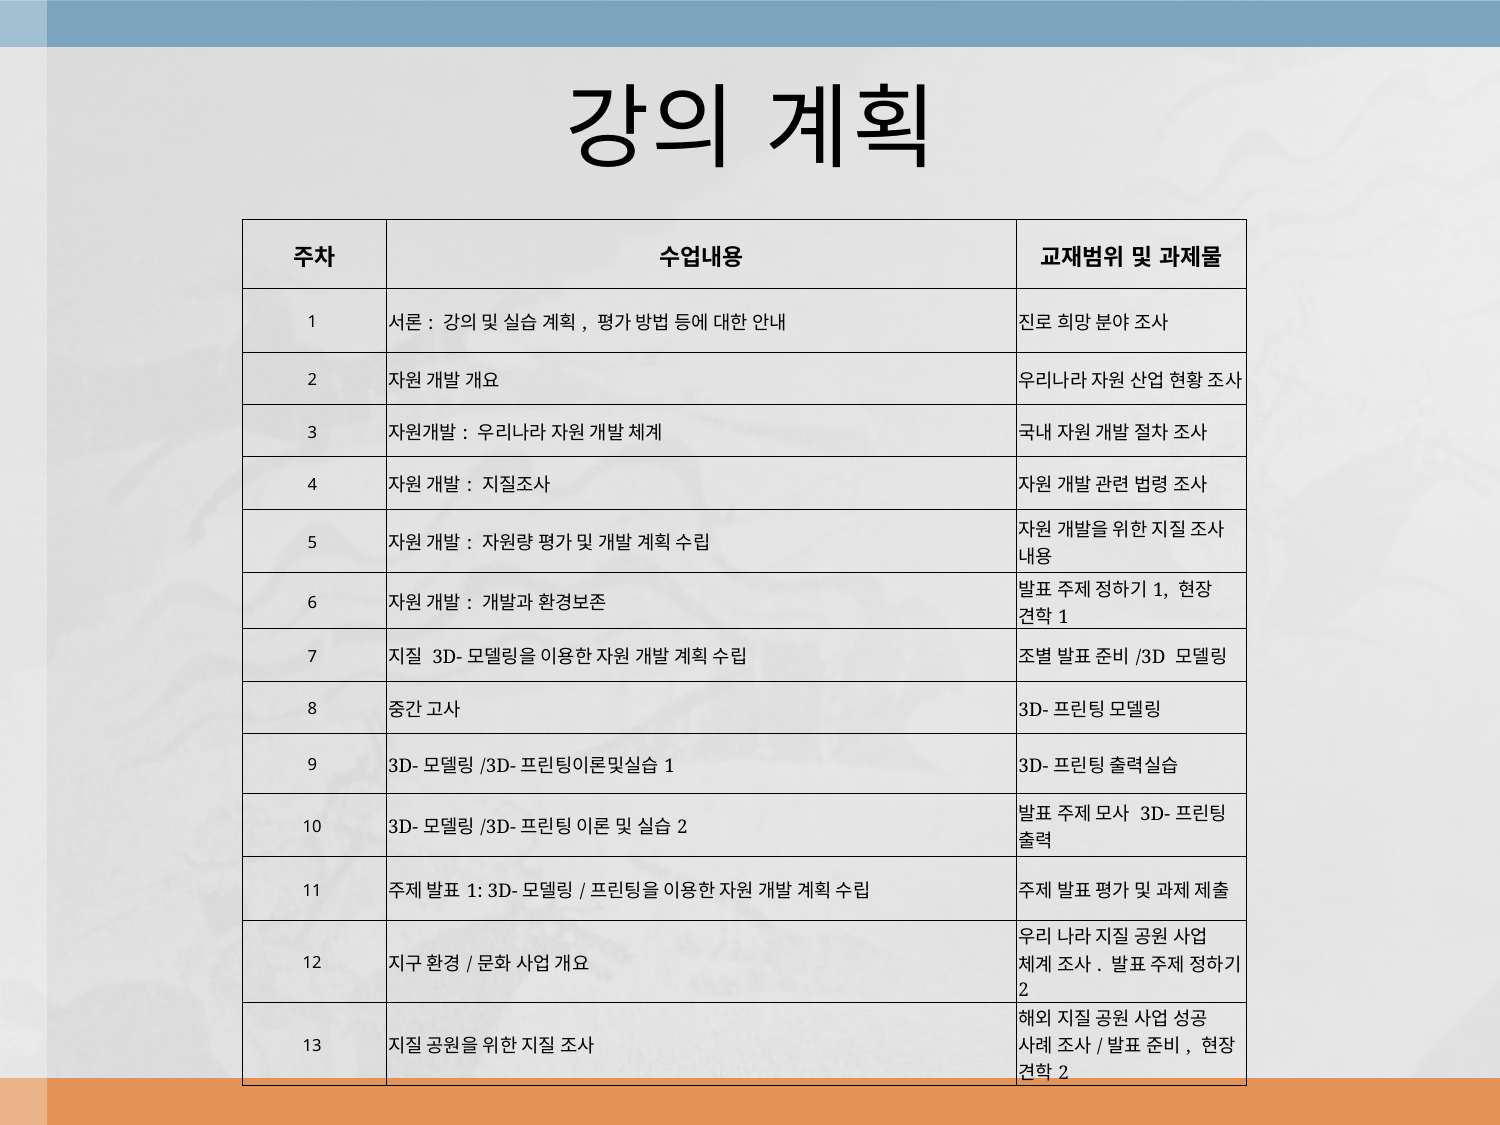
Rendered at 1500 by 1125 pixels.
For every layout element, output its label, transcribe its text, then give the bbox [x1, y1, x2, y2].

table_cell 7 [243, 629, 386, 681]
table_cell 3D-모델링/3D-프린팅 이론 및 실습2 [387, 794, 1016, 856]
table_cell 지구 환경/문화 사업 개요 [387, 921, 1016, 1002]
table_cell 3D-모델링/3D-프린팅이론및실습1 [387, 734, 1016, 793]
table_cell 지질 3D-모델링을 이용한 자원 개발 계획 수립 [387, 629, 1016, 681]
table_cell 발표 주제 정하기1, 현장 견학1 [1017, 573, 1246, 628]
table_cell 진로 희망 분야 조사 [1017, 289, 1246, 352]
table_cell 6 [243, 573, 386, 628]
table_cell 13 [243, 1003, 386, 1085]
table_cell 주제 발표1: 3D-모델링/프린팅을 이용한 자원 개발 계획 수립 [387, 857, 1016, 920]
table_cell 우리 나라 지질 공원 사업 체계 조사. 발표 주제 정하기2 [1017, 921, 1246, 1002]
table_cell 자원 개발: 지질조사 [387, 457, 1016, 509]
table_cell 해외 지질 공원 사업 성공 사례 조사/발표 준비, 현장 견학2 [1017, 1003, 1246, 1085]
table_cell 9 [243, 734, 386, 793]
table_cell 국내 자원 개발 절차 조사 [1017, 405, 1246, 456]
table_cell 3 [243, 405, 386, 456]
table_cell 자원 개발 개요 [387, 353, 1016, 404]
title 강의 계획 [49, 46, 1454, 202]
table_cell 지질 공원을 위한 지질 조사 [387, 1003, 1016, 1085]
table_cell 자원 개발: 개발과 환경보존 [387, 573, 1016, 628]
table_cell 주제 발표 평가 및 과제 제출 [1017, 857, 1246, 920]
table_cell 10 [243, 794, 386, 856]
table_cell 2 [243, 353, 386, 404]
table_header 교재범위 및 과제물 [1017, 220, 1246, 288]
table_cell 5 [243, 510, 386, 572]
table_cell 자원 개발 관련 법령 조사 [1017, 457, 1246, 509]
table_cell 중간 고사 [387, 682, 1016, 733]
table_cell 조별 발표 준비/3D 모델링 [1017, 629, 1246, 681]
table_cell 자원개발: 우리나라 자원 개발 체계 [387, 405, 1016, 456]
table_cell 11 [243, 857, 386, 920]
table_cell 발표 주제 모사 3D-프린팅 출력 [1017, 794, 1246, 856]
table_cell 자원 개발: 자원량 평가 및 개발 계획 수립 [387, 510, 1016, 572]
table_cell 4 [243, 457, 386, 509]
table_cell 서론: 강의 및 실습 계획, 평가 방법 등에 대한 안내 [387, 289, 1016, 352]
table_cell 8 [243, 682, 386, 733]
table_header 수업내용 [387, 220, 1016, 288]
table_cell 3D-프린팅 모델링 [1017, 682, 1246, 733]
table_cell 우리나라 자원 산업 현황 조사 [1017, 353, 1246, 404]
table_cell 3D-프린팅 출력실습 [1017, 734, 1246, 793]
table_header 주차 [243, 220, 386, 288]
table_cell 자원 개발을 위한 지질 조사 내용 [1017, 510, 1246, 572]
table_cell 12 [243, 921, 386, 1002]
table_cell 1 [243, 289, 386, 352]
